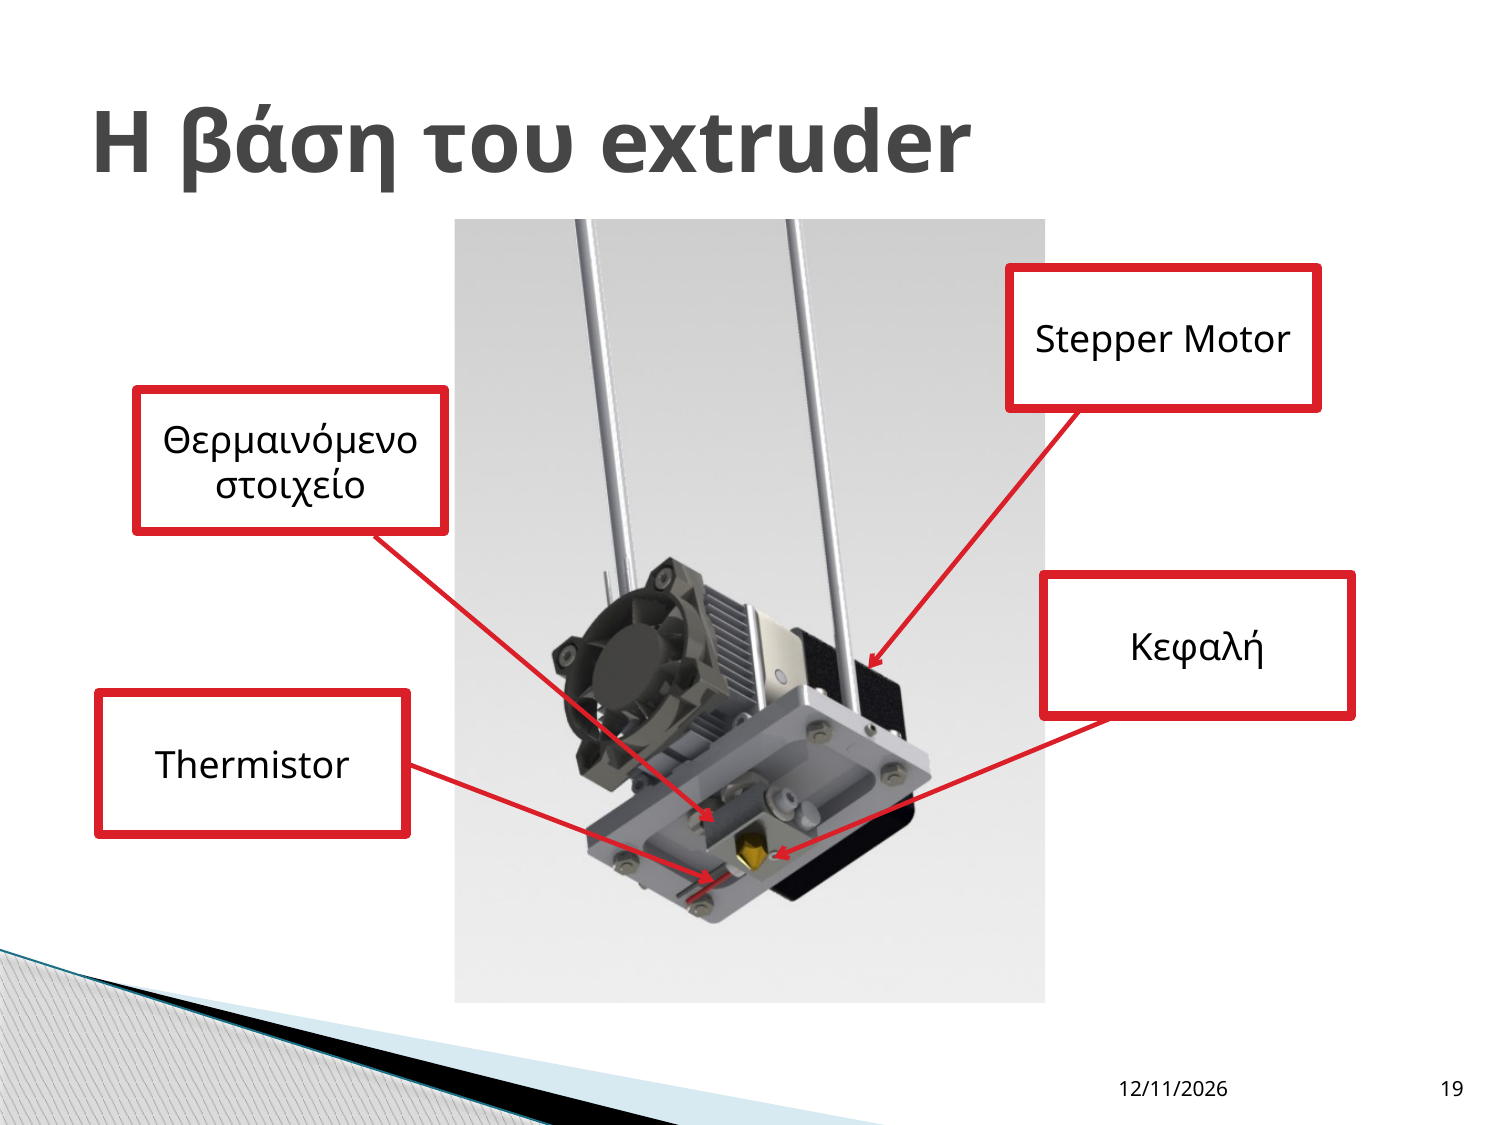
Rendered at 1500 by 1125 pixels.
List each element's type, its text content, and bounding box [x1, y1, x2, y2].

text_box Stepper Motor [1051, 263, 1322, 413]
text_box Κεφαλή [1051, 570, 1356, 721]
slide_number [1103, 1051, 1418, 1112]
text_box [405, 762, 715, 882]
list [454, 219, 1046, 1003]
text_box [373, 535, 715, 823]
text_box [773, 715, 1117, 858]
text_box Thermistor [94, 688, 399, 839]
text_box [867, 408, 1081, 669]
slide_number 19 [1418, 1051, 1479, 1112]
text_box Θερμαινόμενο στοιχείο [132, 385, 448, 536]
title Η βάση του extruder [75, 45, 1425, 233]
